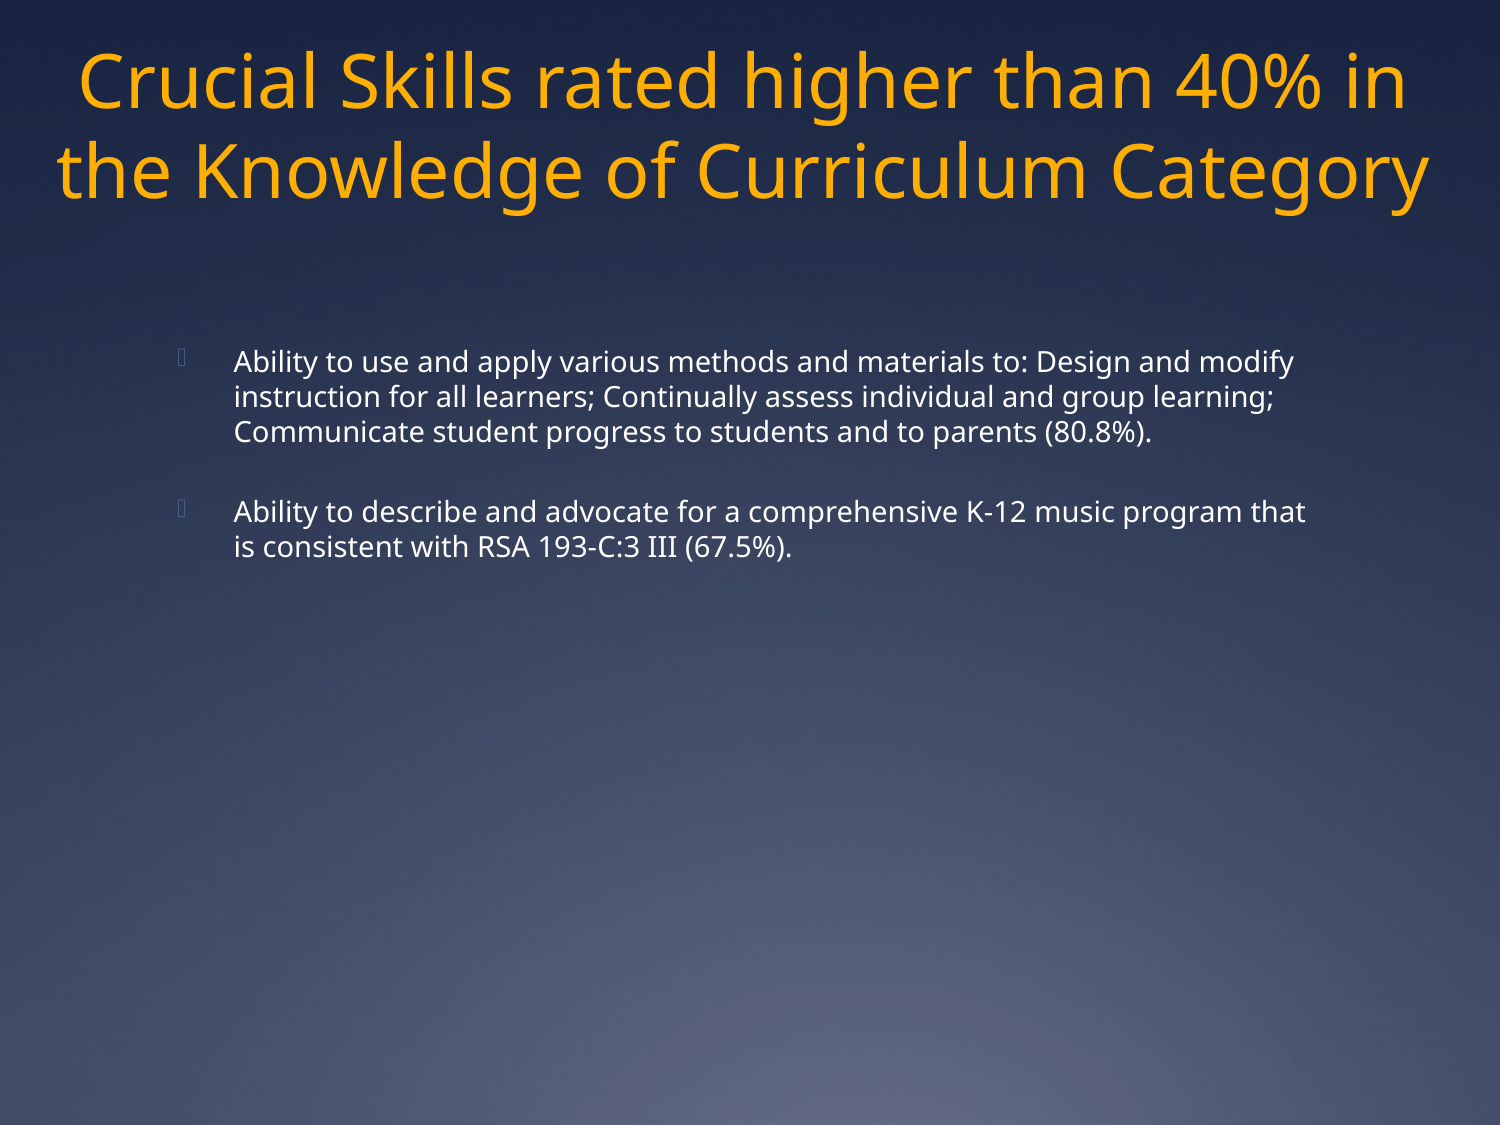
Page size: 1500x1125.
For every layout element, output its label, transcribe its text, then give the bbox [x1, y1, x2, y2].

list Ability to use and apply various methods and materials to: Design and modify instruction for all learners; Continually assess individual and group learning; Communicate student progress to students and to parents (80.8%). Ability to describe and advocate for a comprehensive K-12 music program that is consistent with RSA 193-C:3 III (67.5%). [161, 335, 1338, 1006]
title Crucial Skills rated higher than 40% in the Knowledge of Curriculum Category [23, 25, 1465, 226]
